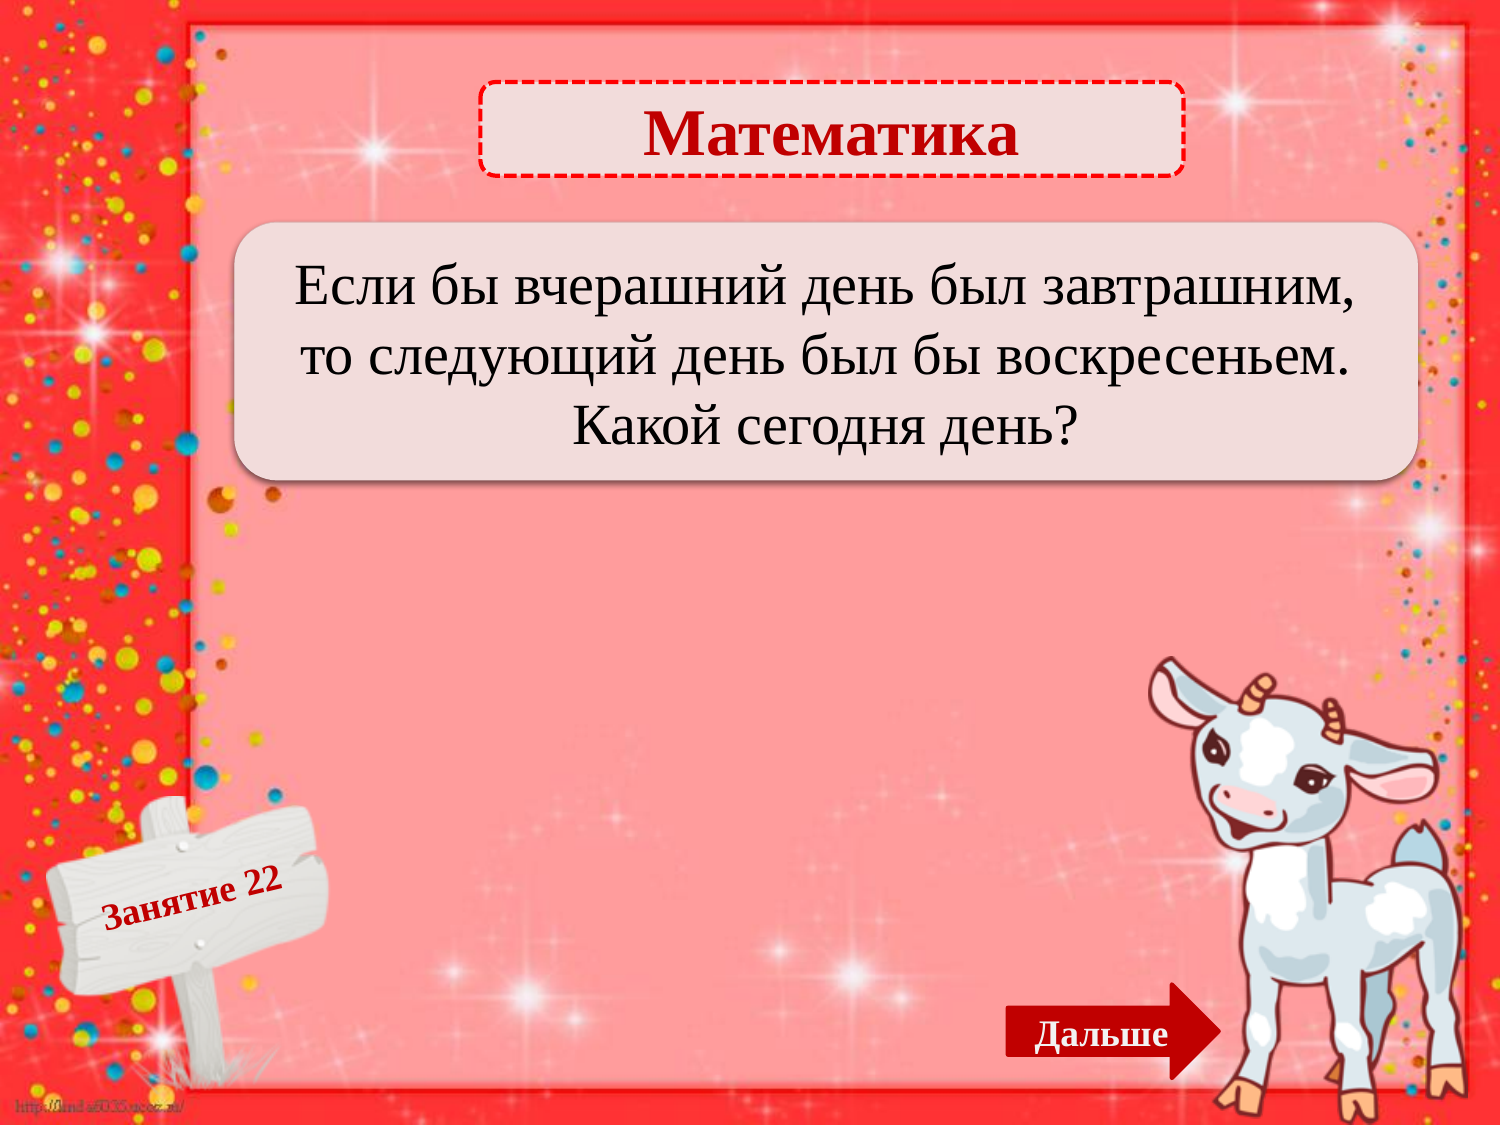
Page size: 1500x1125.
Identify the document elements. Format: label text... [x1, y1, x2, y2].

text_box Математика [478, 79, 1186, 178]
picture [0, 0, 1500, 1125]
text_box [232, 220, 1421, 483]
text_box Дальше [1005, 982, 1221, 1081]
